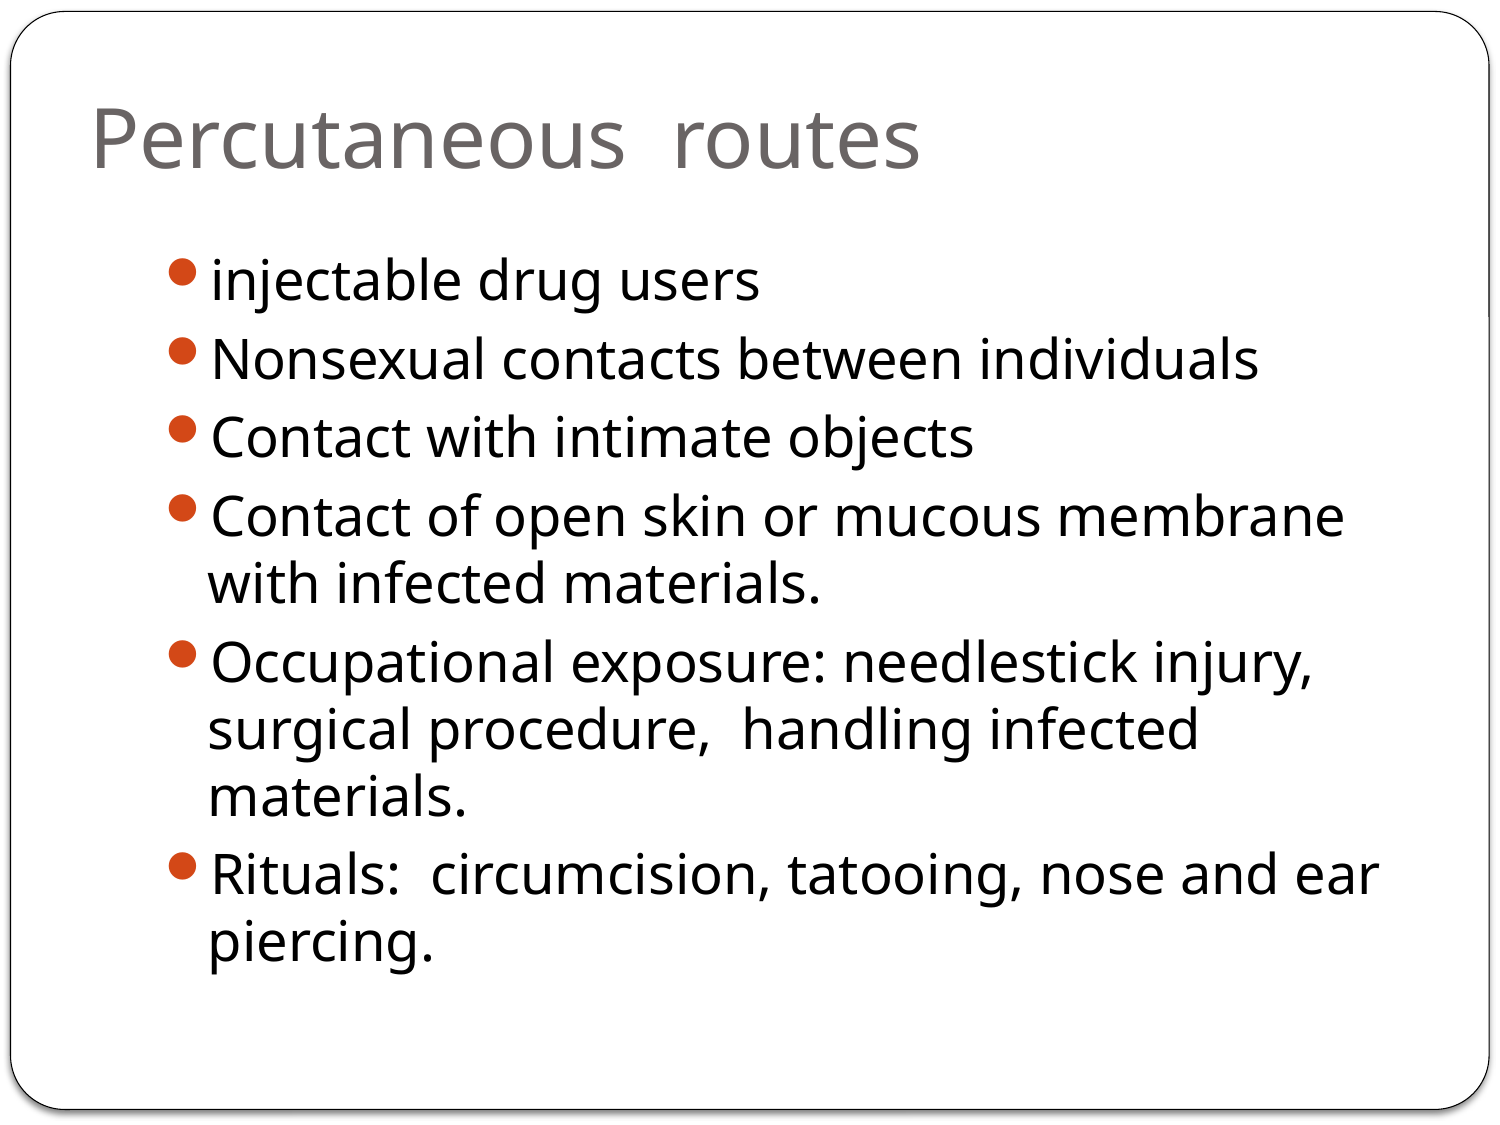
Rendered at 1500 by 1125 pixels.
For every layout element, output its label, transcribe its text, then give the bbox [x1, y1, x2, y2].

title Percutaneous routes [75, 45, 1425, 200]
list injectable drug users Nonsexual contacts between individuals Contact with intimate objects Contact of open skin or mucous membrane with infected materials. Occupational exposure: needlestick injury, surgical procedure, handling infected materials. Rituals: circumcision, tatooing, nose and ear piercing. [150, 237, 1425, 988]
